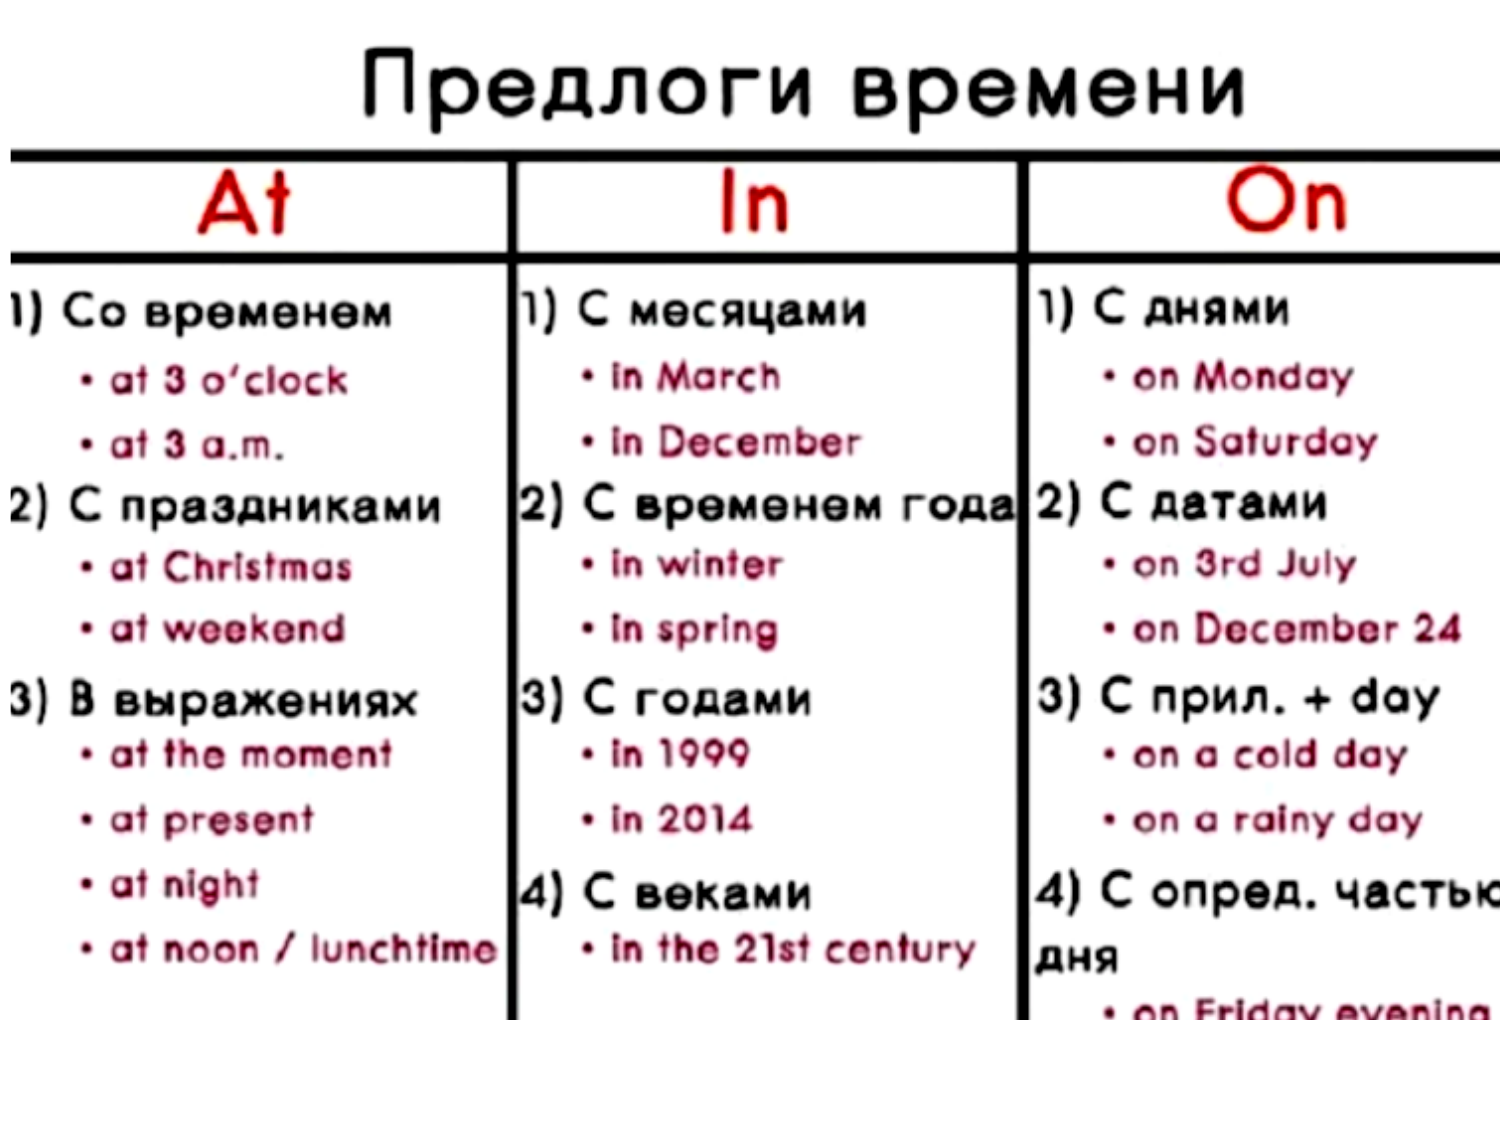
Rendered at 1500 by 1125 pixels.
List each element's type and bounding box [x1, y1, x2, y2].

picture [10, 36, 1500, 1020]
